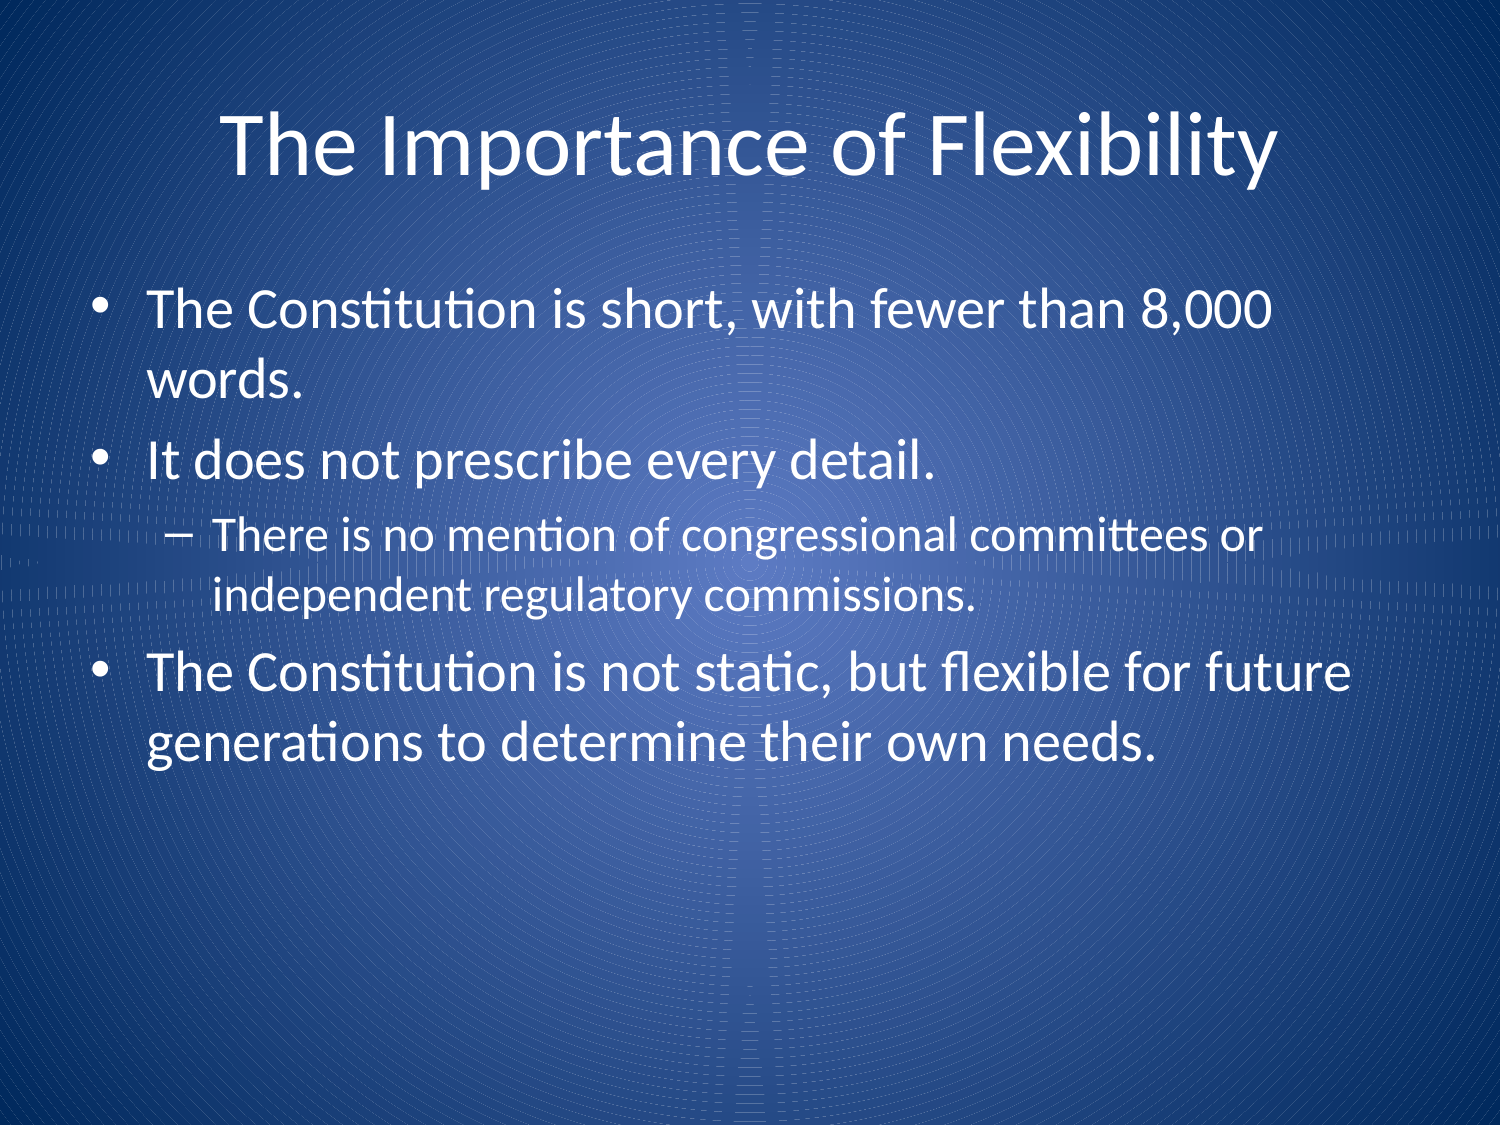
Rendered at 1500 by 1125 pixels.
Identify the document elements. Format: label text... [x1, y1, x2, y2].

list The Constitution is short, with fewer than 8,000 words. It does not prescribe every detail. There is no mention of congressional committees or independent regulatory commissions. The Constitution is not static, but flexible for future generations to determine their own needs. [75, 262, 1425, 1005]
title The Importance of Flexibility [75, 45, 1425, 233]
